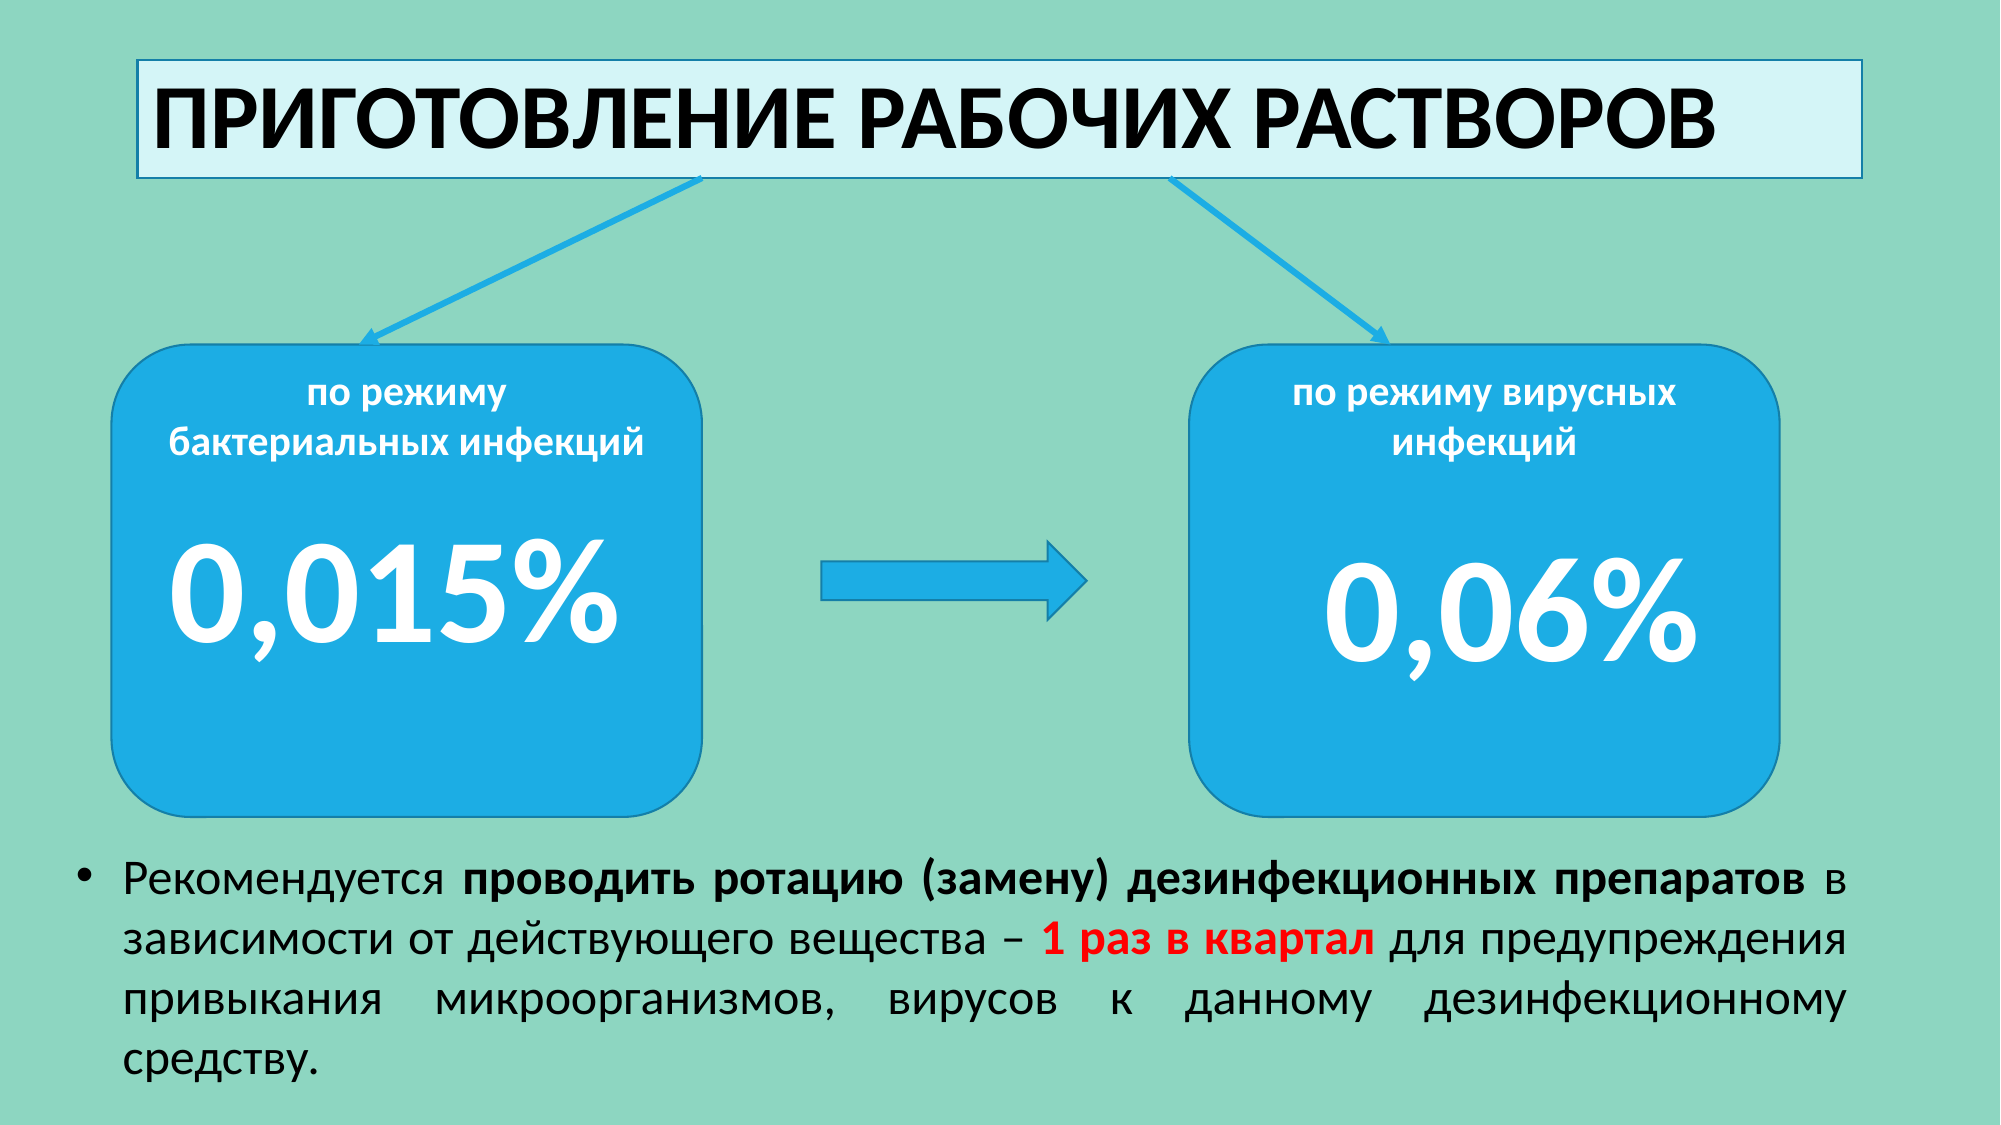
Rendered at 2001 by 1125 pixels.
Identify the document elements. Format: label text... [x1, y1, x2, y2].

text_box 0,06% [1309, 504, 1718, 699]
text_box [820, 539, 1089, 623]
text_box [1188, 343, 1781, 819]
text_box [358, 177, 702, 345]
text_box [110, 343, 704, 819]
text_box Рекомендуется проводить ротацию (замену) дезинфекционных препаратов в зависимости от действующего вещества – 1 раз в квартал для предупреждения привыкания микроорганизмов, вирусов к данному дезинфекционному средству. [61, 836, 1863, 1125]
text_box по режиму бактериальных инфекций [153, 356, 660, 472]
text_box по режиму вирусных инфекций [1251, 356, 1718, 472]
title ПРИГОТОВЛЕНИЕ РАБОЧИХ РАСТВОРОВ [136, 59, 1863, 179]
text_box 0,015% [155, 484, 676, 680]
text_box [1169, 177, 1391, 345]
